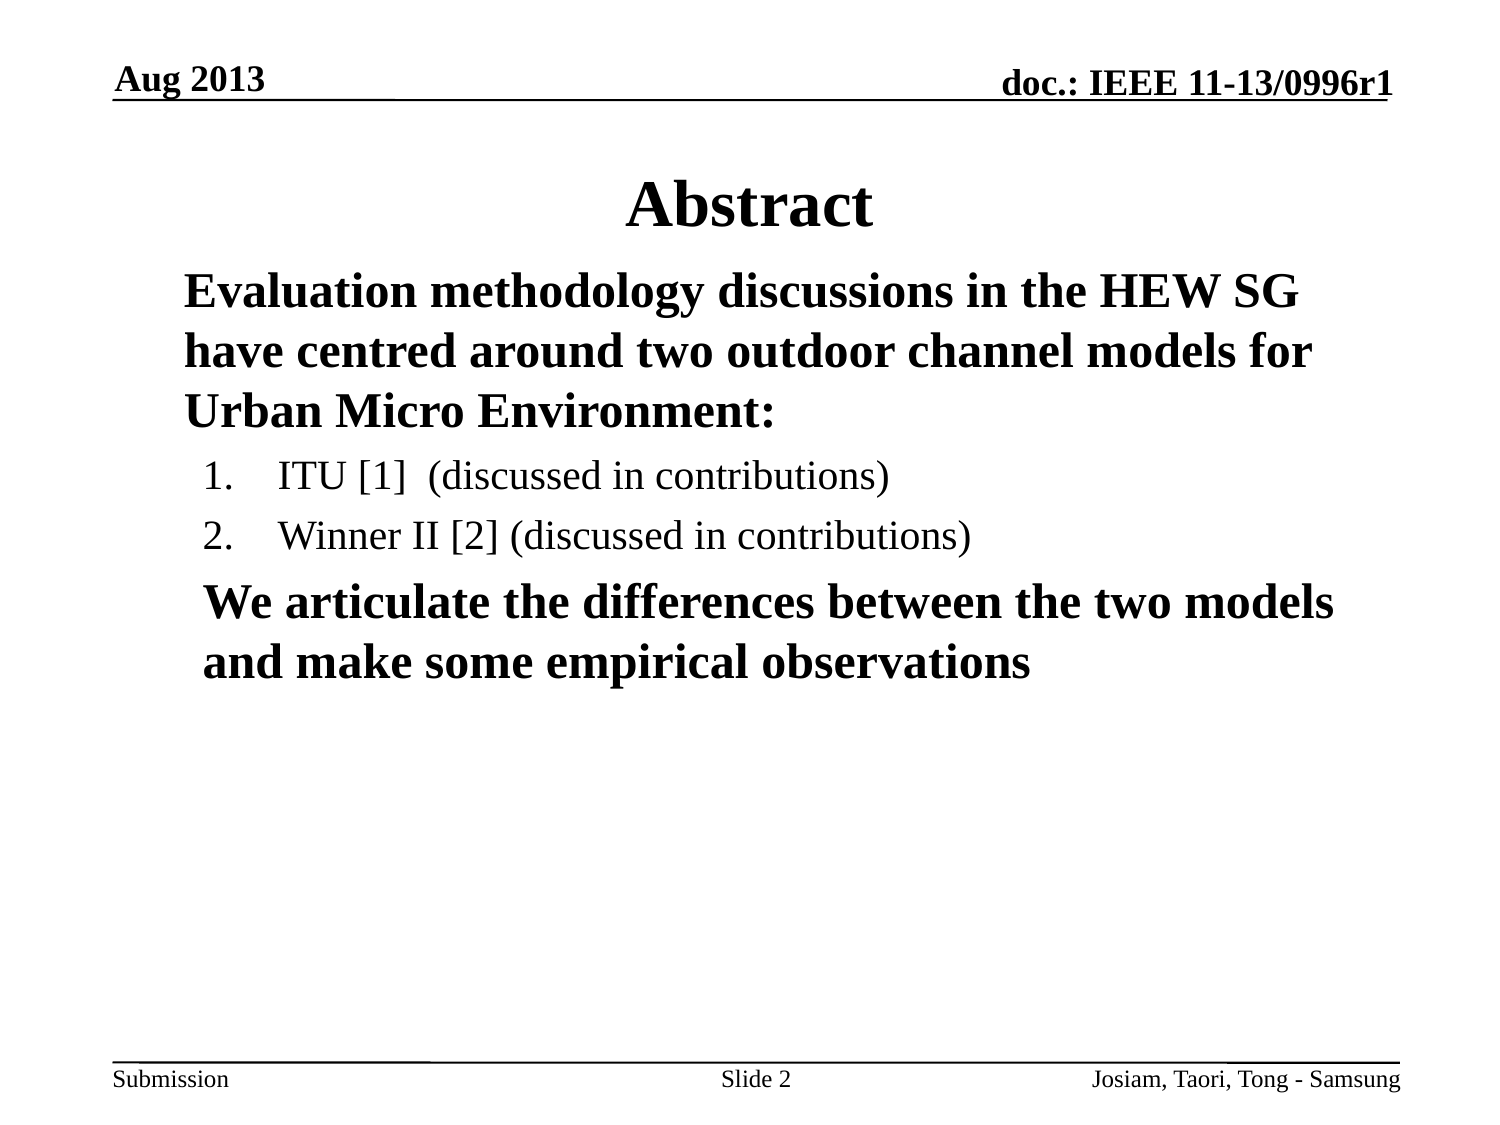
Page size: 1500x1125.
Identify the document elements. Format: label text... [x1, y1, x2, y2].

slide_number Slide 2 [712, 1061, 800, 1123]
title Abstract [112, 112, 1388, 249]
footer Josiam, Taori, Tong - Samsung [902, 1061, 1402, 1093]
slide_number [114, 54, 493, 100]
list Evaluation methodology discussions in the HEW SG have centred around two outdoor channel models for Urban Micro Environment: ITU [1] (discussed in contributions) Winner II [2] (discussed in contributions) We articulate the differences between the two models and make some empirical observations [112, 249, 1388, 576]
